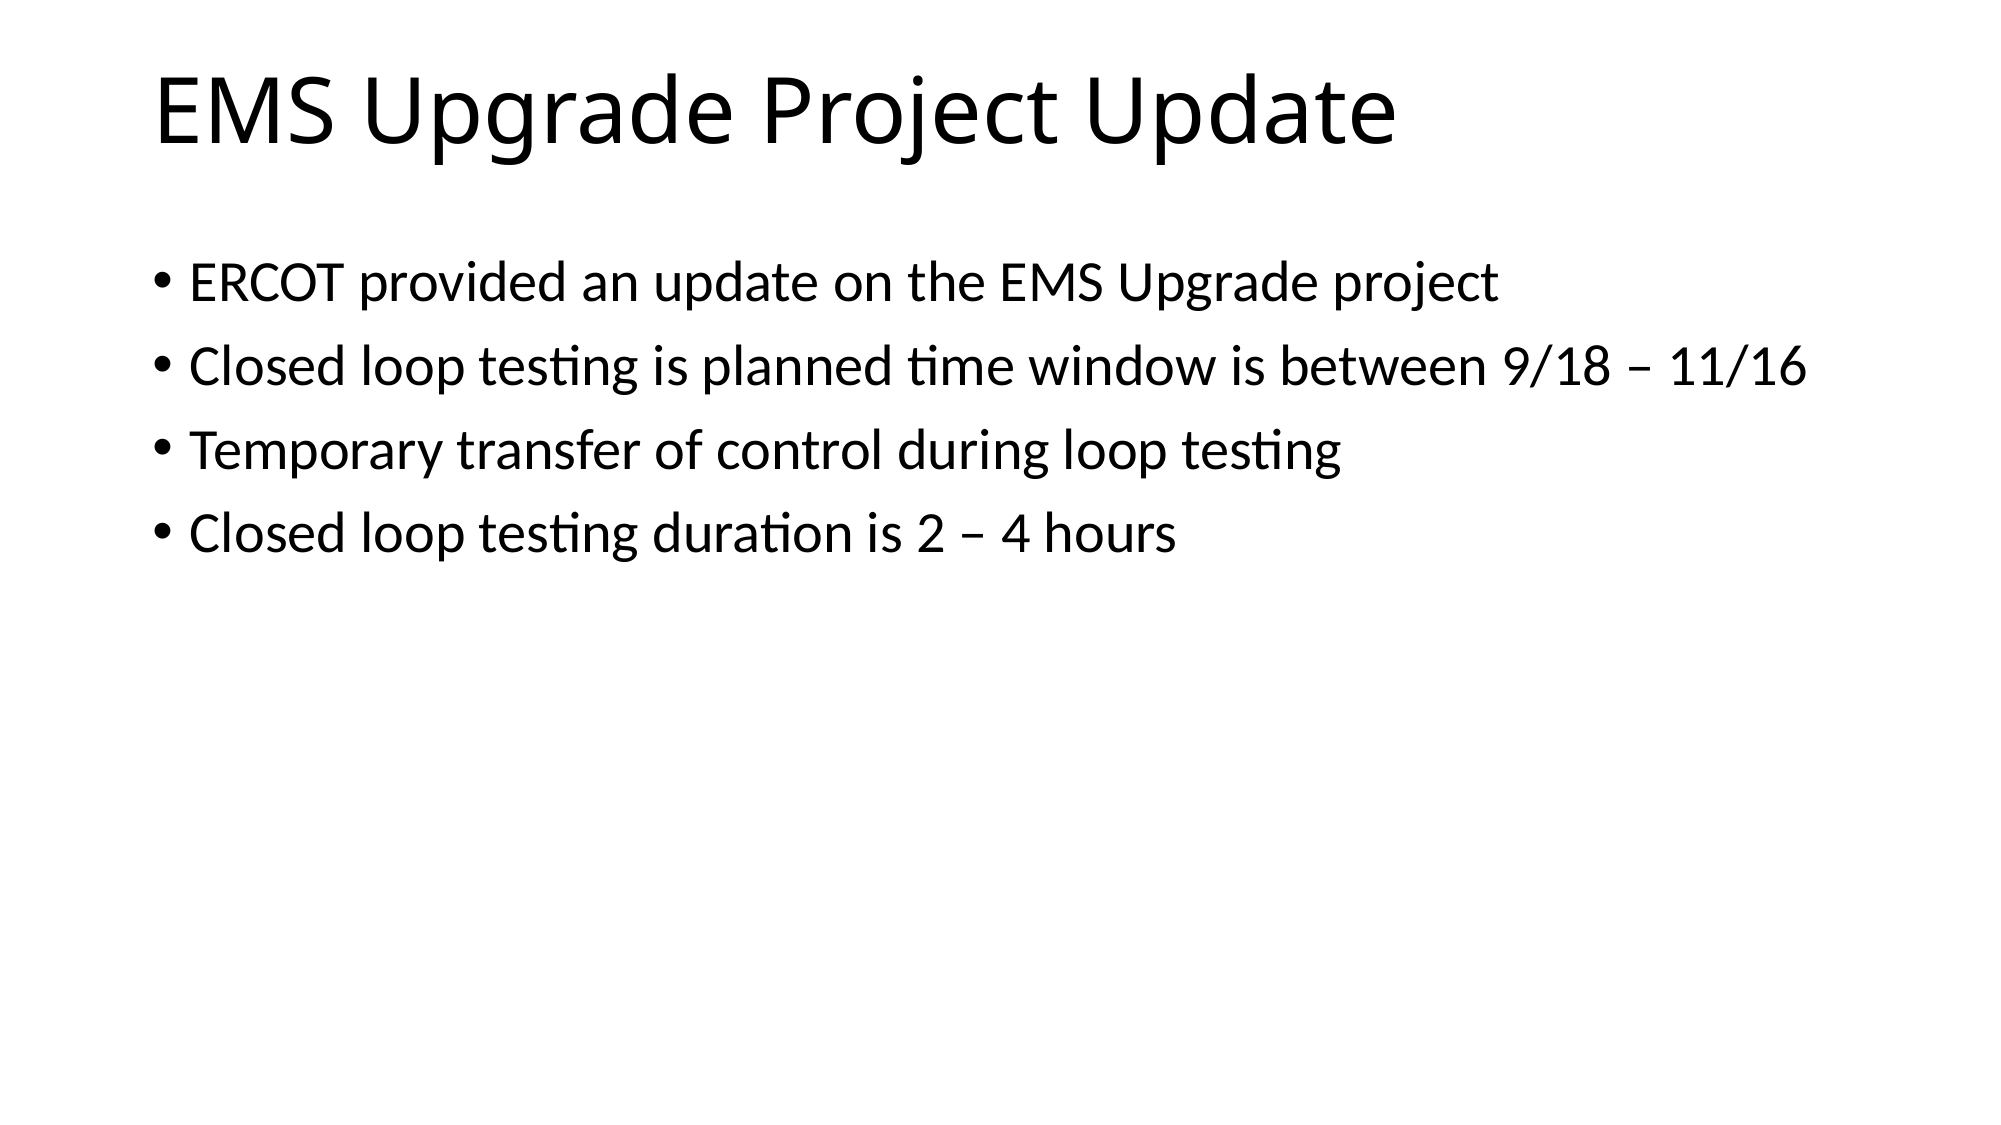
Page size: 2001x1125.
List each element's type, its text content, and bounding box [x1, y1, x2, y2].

list ERCOT provided an update on the EMS Upgrade project Closed loop testing is planned time window is between 9/18 – 11/16 Temporary transfer of control during loop testing Closed loop testing duration is 2 – 4 hours [137, 243, 1863, 1014]
title EMS Upgrade Project Update [137, 59, 1863, 243]
